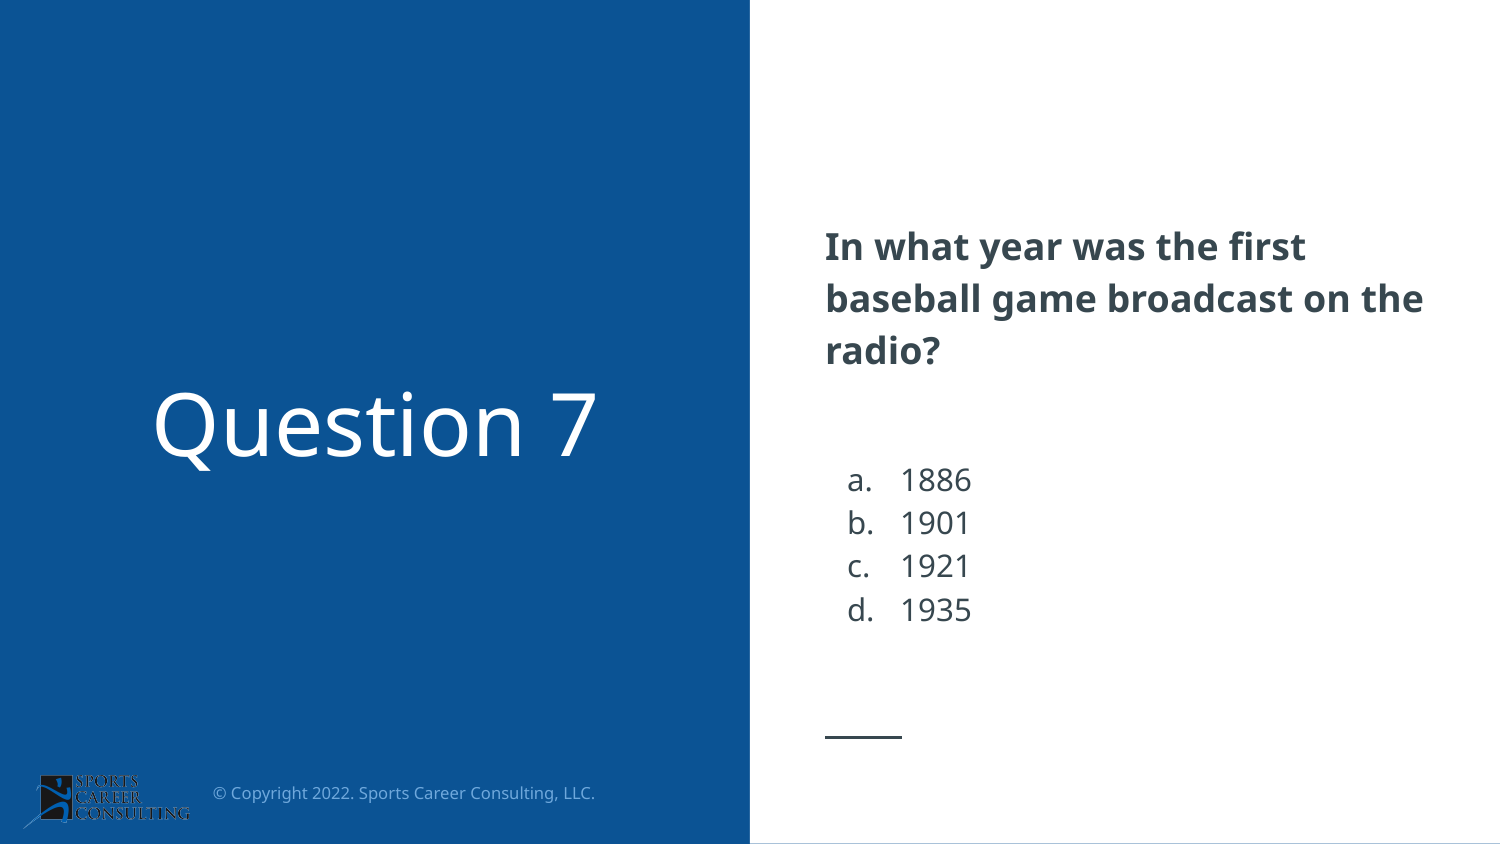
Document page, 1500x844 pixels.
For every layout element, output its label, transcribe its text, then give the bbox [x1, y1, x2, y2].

title Question 7 [43, 298, 708, 546]
picture [22, 774, 190, 829]
text_box © Copyright 2022. Sports Career Consulting, LLC. [197, 767, 750, 838]
list In what year was the first baseball game broadcast on the radio? 1886 1901 1921 1935 [810, 118, 1455, 725]
